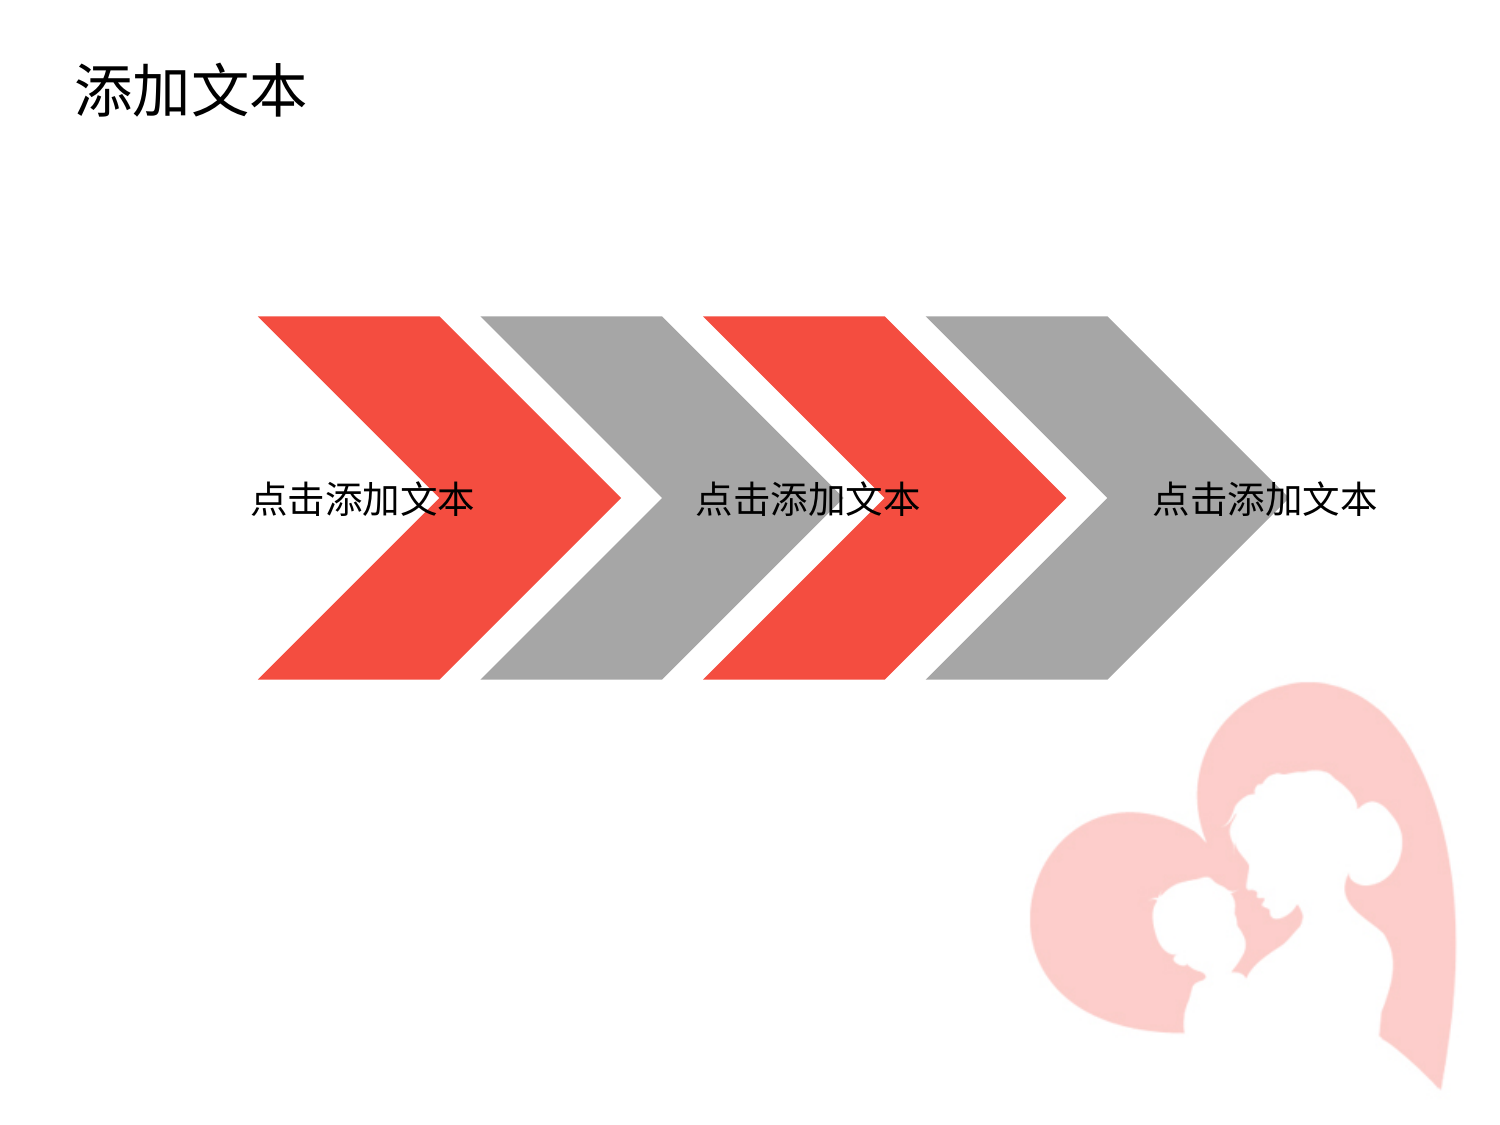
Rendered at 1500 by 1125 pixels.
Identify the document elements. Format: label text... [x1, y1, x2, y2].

text_box 点击添加文本 [1137, 468, 1393, 529]
text_box [923, 314, 1263, 682]
picture [0, 0, 1500, 1125]
text_box 点击添加文本 [680, 468, 936, 529]
text_box [478, 314, 817, 682]
text_box [255, 314, 624, 682]
text_box 添加文本 [60, 46, 323, 132]
text_box [701, 314, 1069, 682]
text_box 点击添加文本 [235, 468, 491, 529]
